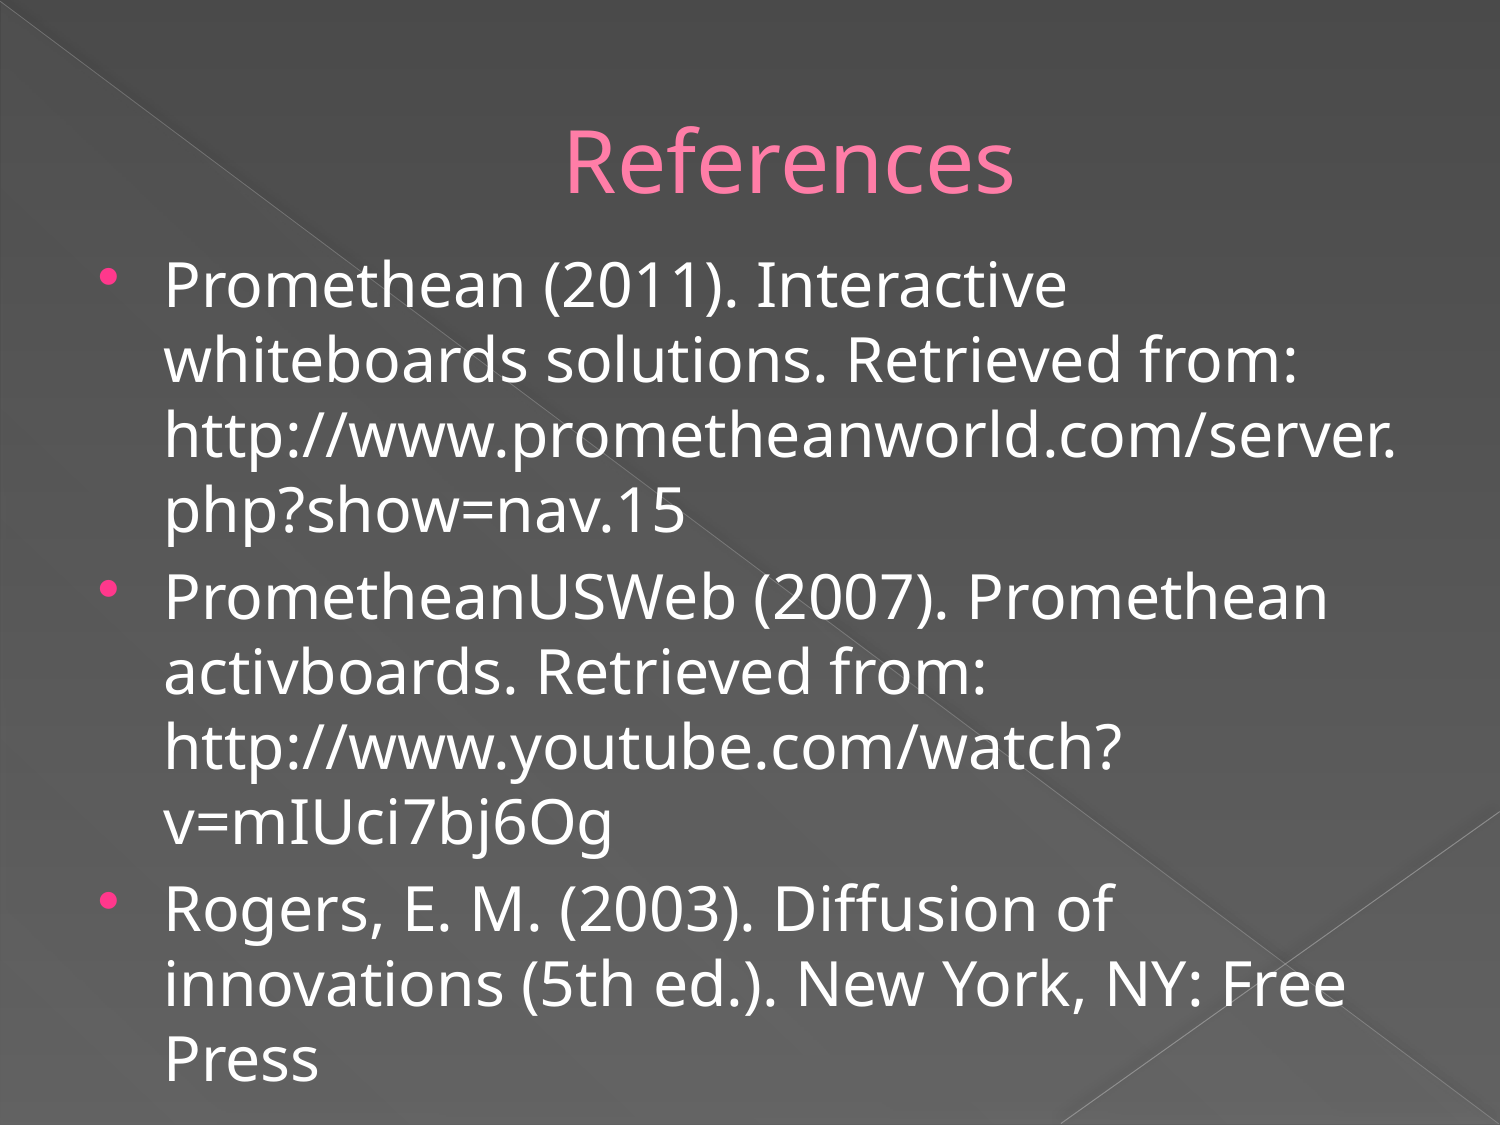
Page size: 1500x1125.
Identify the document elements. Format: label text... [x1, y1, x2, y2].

list Promethean (2011). Interactive whiteboards solutions. Retrieved from: http://www.prometheanworld.com/server.php?show=nav.15 PrometheanUSWeb (2007). Promethean activboards. Retrieved from: http://www.youtube.com/watch?v=mIUci7bj6Og Rogers, E. M. (2003). Diffusion of innovations (5th ed.). New York, NY: Free Press [75, 237, 1425, 1125]
title References [75, 43, 1425, 237]
